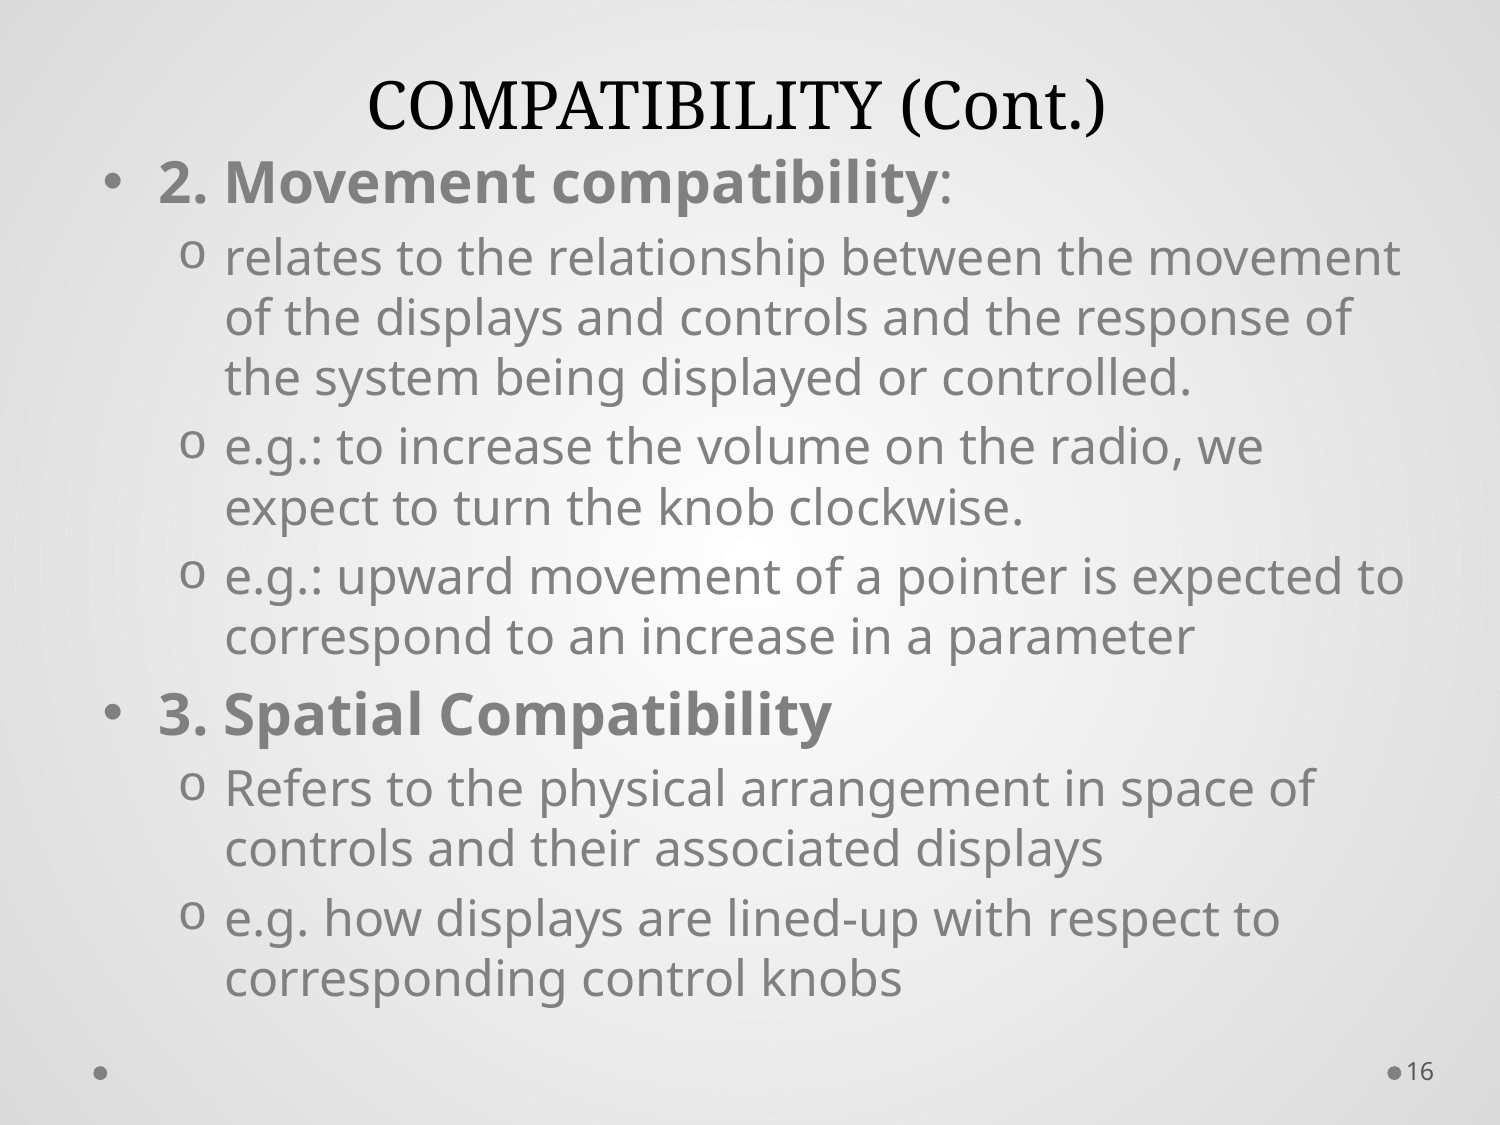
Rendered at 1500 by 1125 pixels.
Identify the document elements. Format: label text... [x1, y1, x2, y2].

slide_number 16 [1401, 1042, 1494, 1103]
list 2. Movement compatibility: relates to the relationship between the movement of the displays and controls and the response of the system being displayed or controlled. e.g.: to increase the volume on the radio, we expect to turn the knob clockwise. e.g.: upward movement of a pointer is expected to correspond to an increase in a parameter 3. Spatial Compatibility Refers to the physical arrangement in space of controls and their associated displays e.g. how displays are lined-up with respect to corresponding control knobs [87, 137, 1438, 1100]
title COMPATIBILITY (Cont.) [62, 50, 1413, 150]
